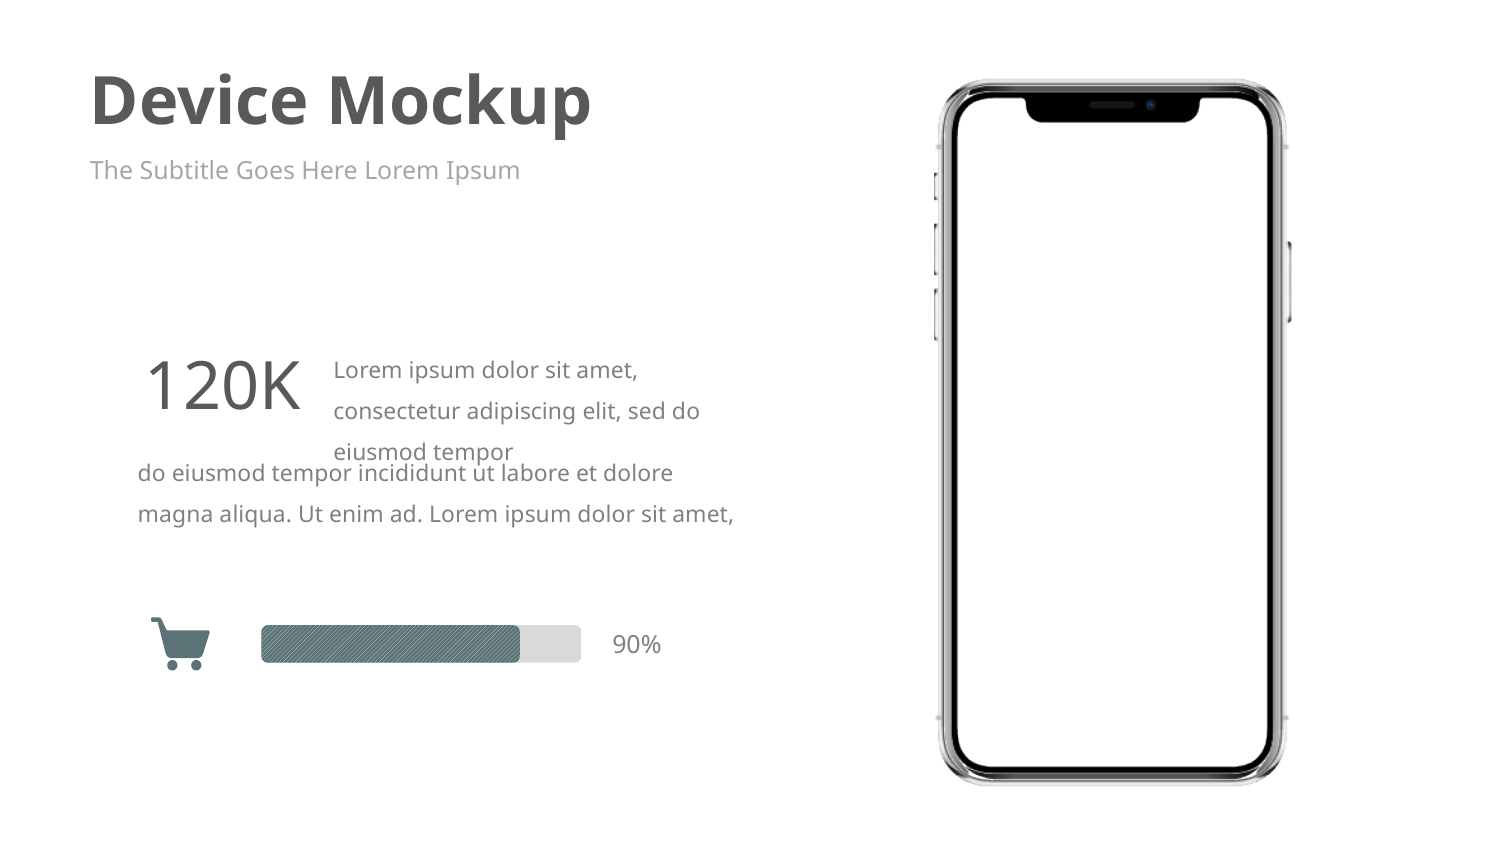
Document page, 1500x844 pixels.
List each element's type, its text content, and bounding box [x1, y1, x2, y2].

text_box 120K [122, 335, 323, 431]
text_box Device Mockup [75, 50, 929, 146]
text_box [150, 617, 210, 671]
picture [934, 0, 1417, 789]
text_box [259, 623, 522, 665]
text_box do eiusmod tempor incididunt ut labore et dolore magna aliqua. Ut enim ad. Lorem ipsum dolor sit amet, [122, 437, 763, 535]
text_box [517, 623, 584, 665]
text_box 90% [597, 621, 688, 666]
text_box The Subtitle Goes Here Lorem Ipsum [75, 146, 788, 192]
text_box Lorem ipsum dolor sit amet, consectetur adipiscing elit, sed do eiusmod tempor [318, 334, 763, 437]
